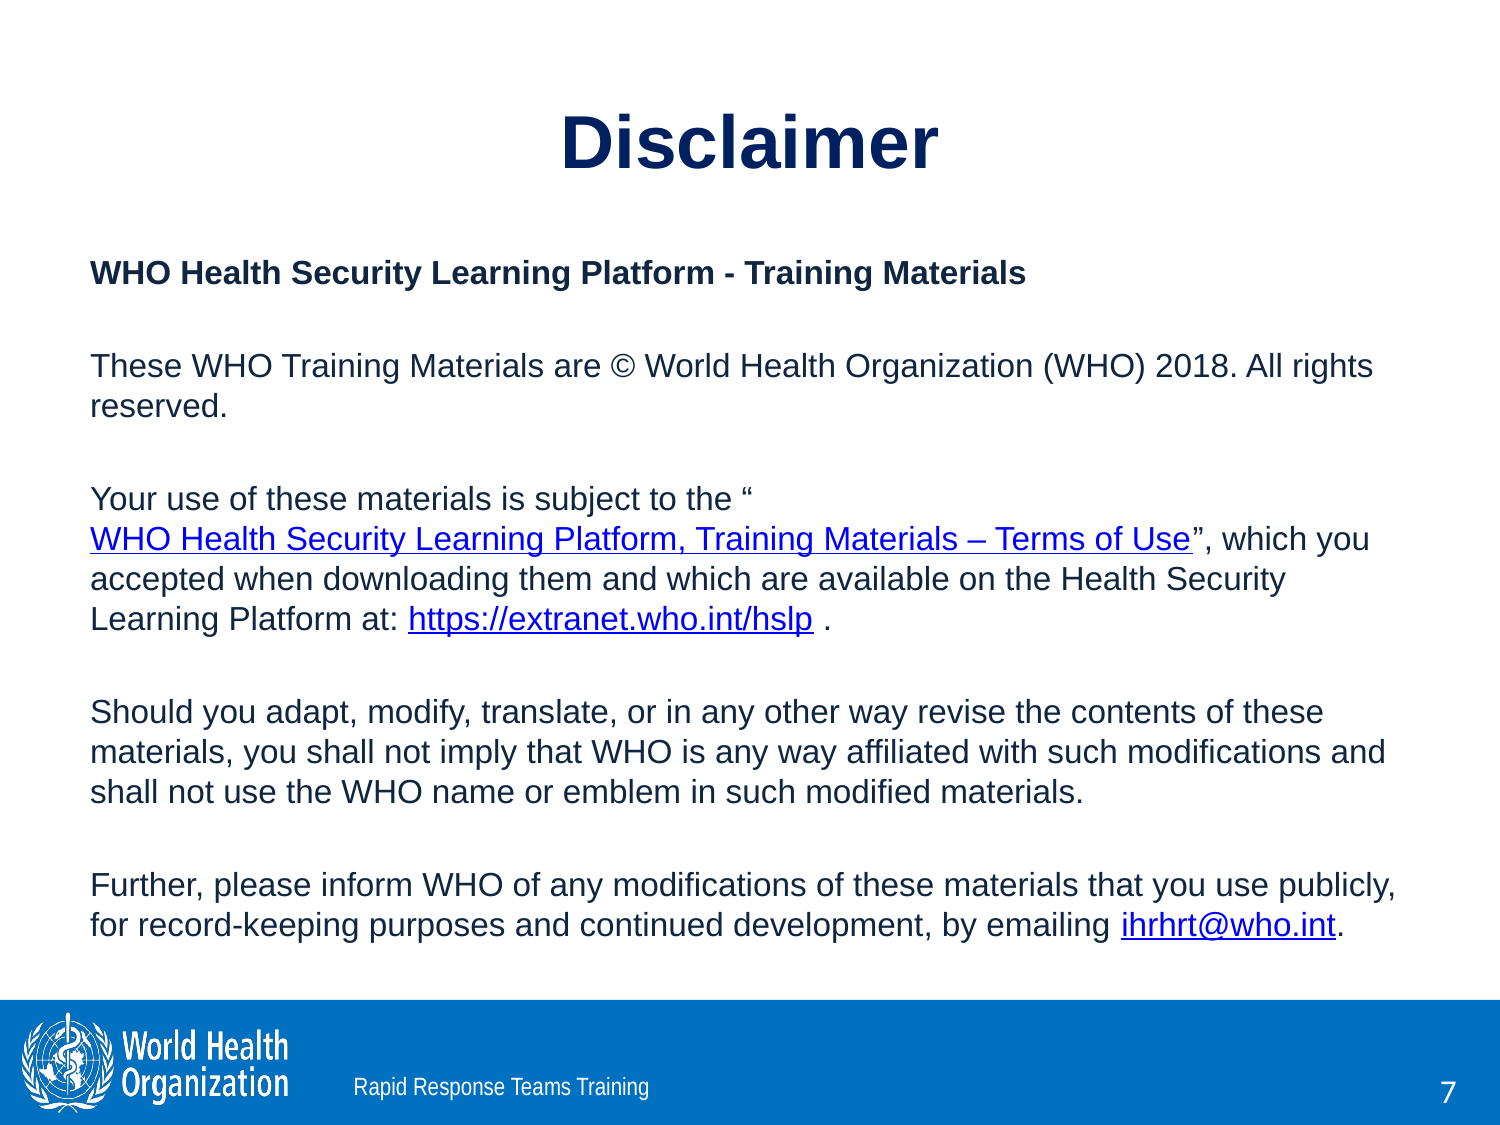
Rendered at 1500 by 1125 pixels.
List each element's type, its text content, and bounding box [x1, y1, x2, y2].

list WHO Health Security Learning Platform - Training Materials These WHO Training Materials are © World Health Organization (WHO) 2018. All rights reserved. Your use of these materials is subject to the “WHO Health Security Learning Platform, Training Materials – Terms of Use”, which you accepted when downloading them and which are available on the Health Security Learning Platform at: https://extranet.who.int/hslp . Should you adapt, modify, translate, or in any other way revise the contents of these materials, you shall not imply that WHO is any way affiliated with such modifications and shall not use the WHO name or emblem in such modified materials. Further, please inform WHO of any modifications of these materials that you use publicly, for record-keeping purposes and continued development, by emailing ihrhrt@who.int. [75, 243, 1425, 986]
picture [21, 1012, 288, 1113]
title Disclaimer [75, 45, 1425, 233]
